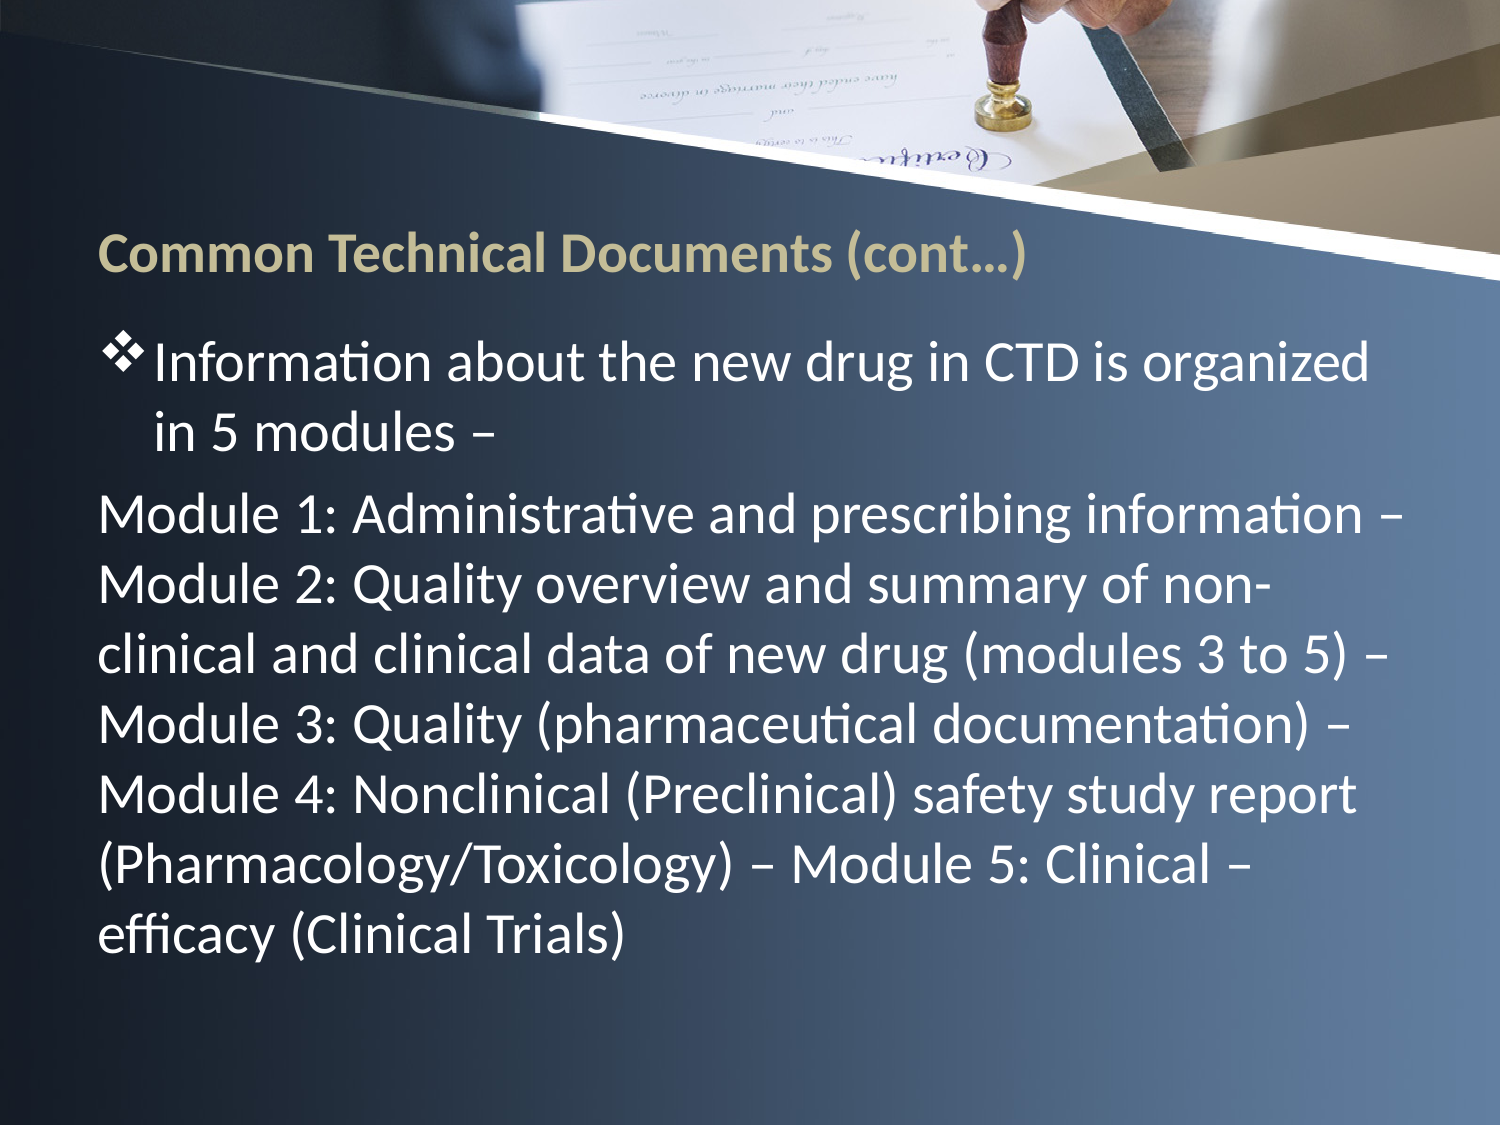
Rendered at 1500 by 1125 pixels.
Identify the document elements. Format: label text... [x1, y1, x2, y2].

picture [0, 0, 1500, 1125]
list Information about the new drug in CTD is organized in 5 modules – Module 1: Administrative and prescribing information – Module 2: Quality overview and summary of non-clinical and clinical data of new drug (modules 3 to 5) – Module 3: Quality (pharmaceutical documentation) – Module 4: Nonclinical (Preclinical) safety study report (Pharmacology/Toxicology) – Module 5: Clinical – efficacy (Clinical Trials) [82, 316, 1433, 1039]
title Common Technical Documents (cont…) [83, 187, 1188, 312]
